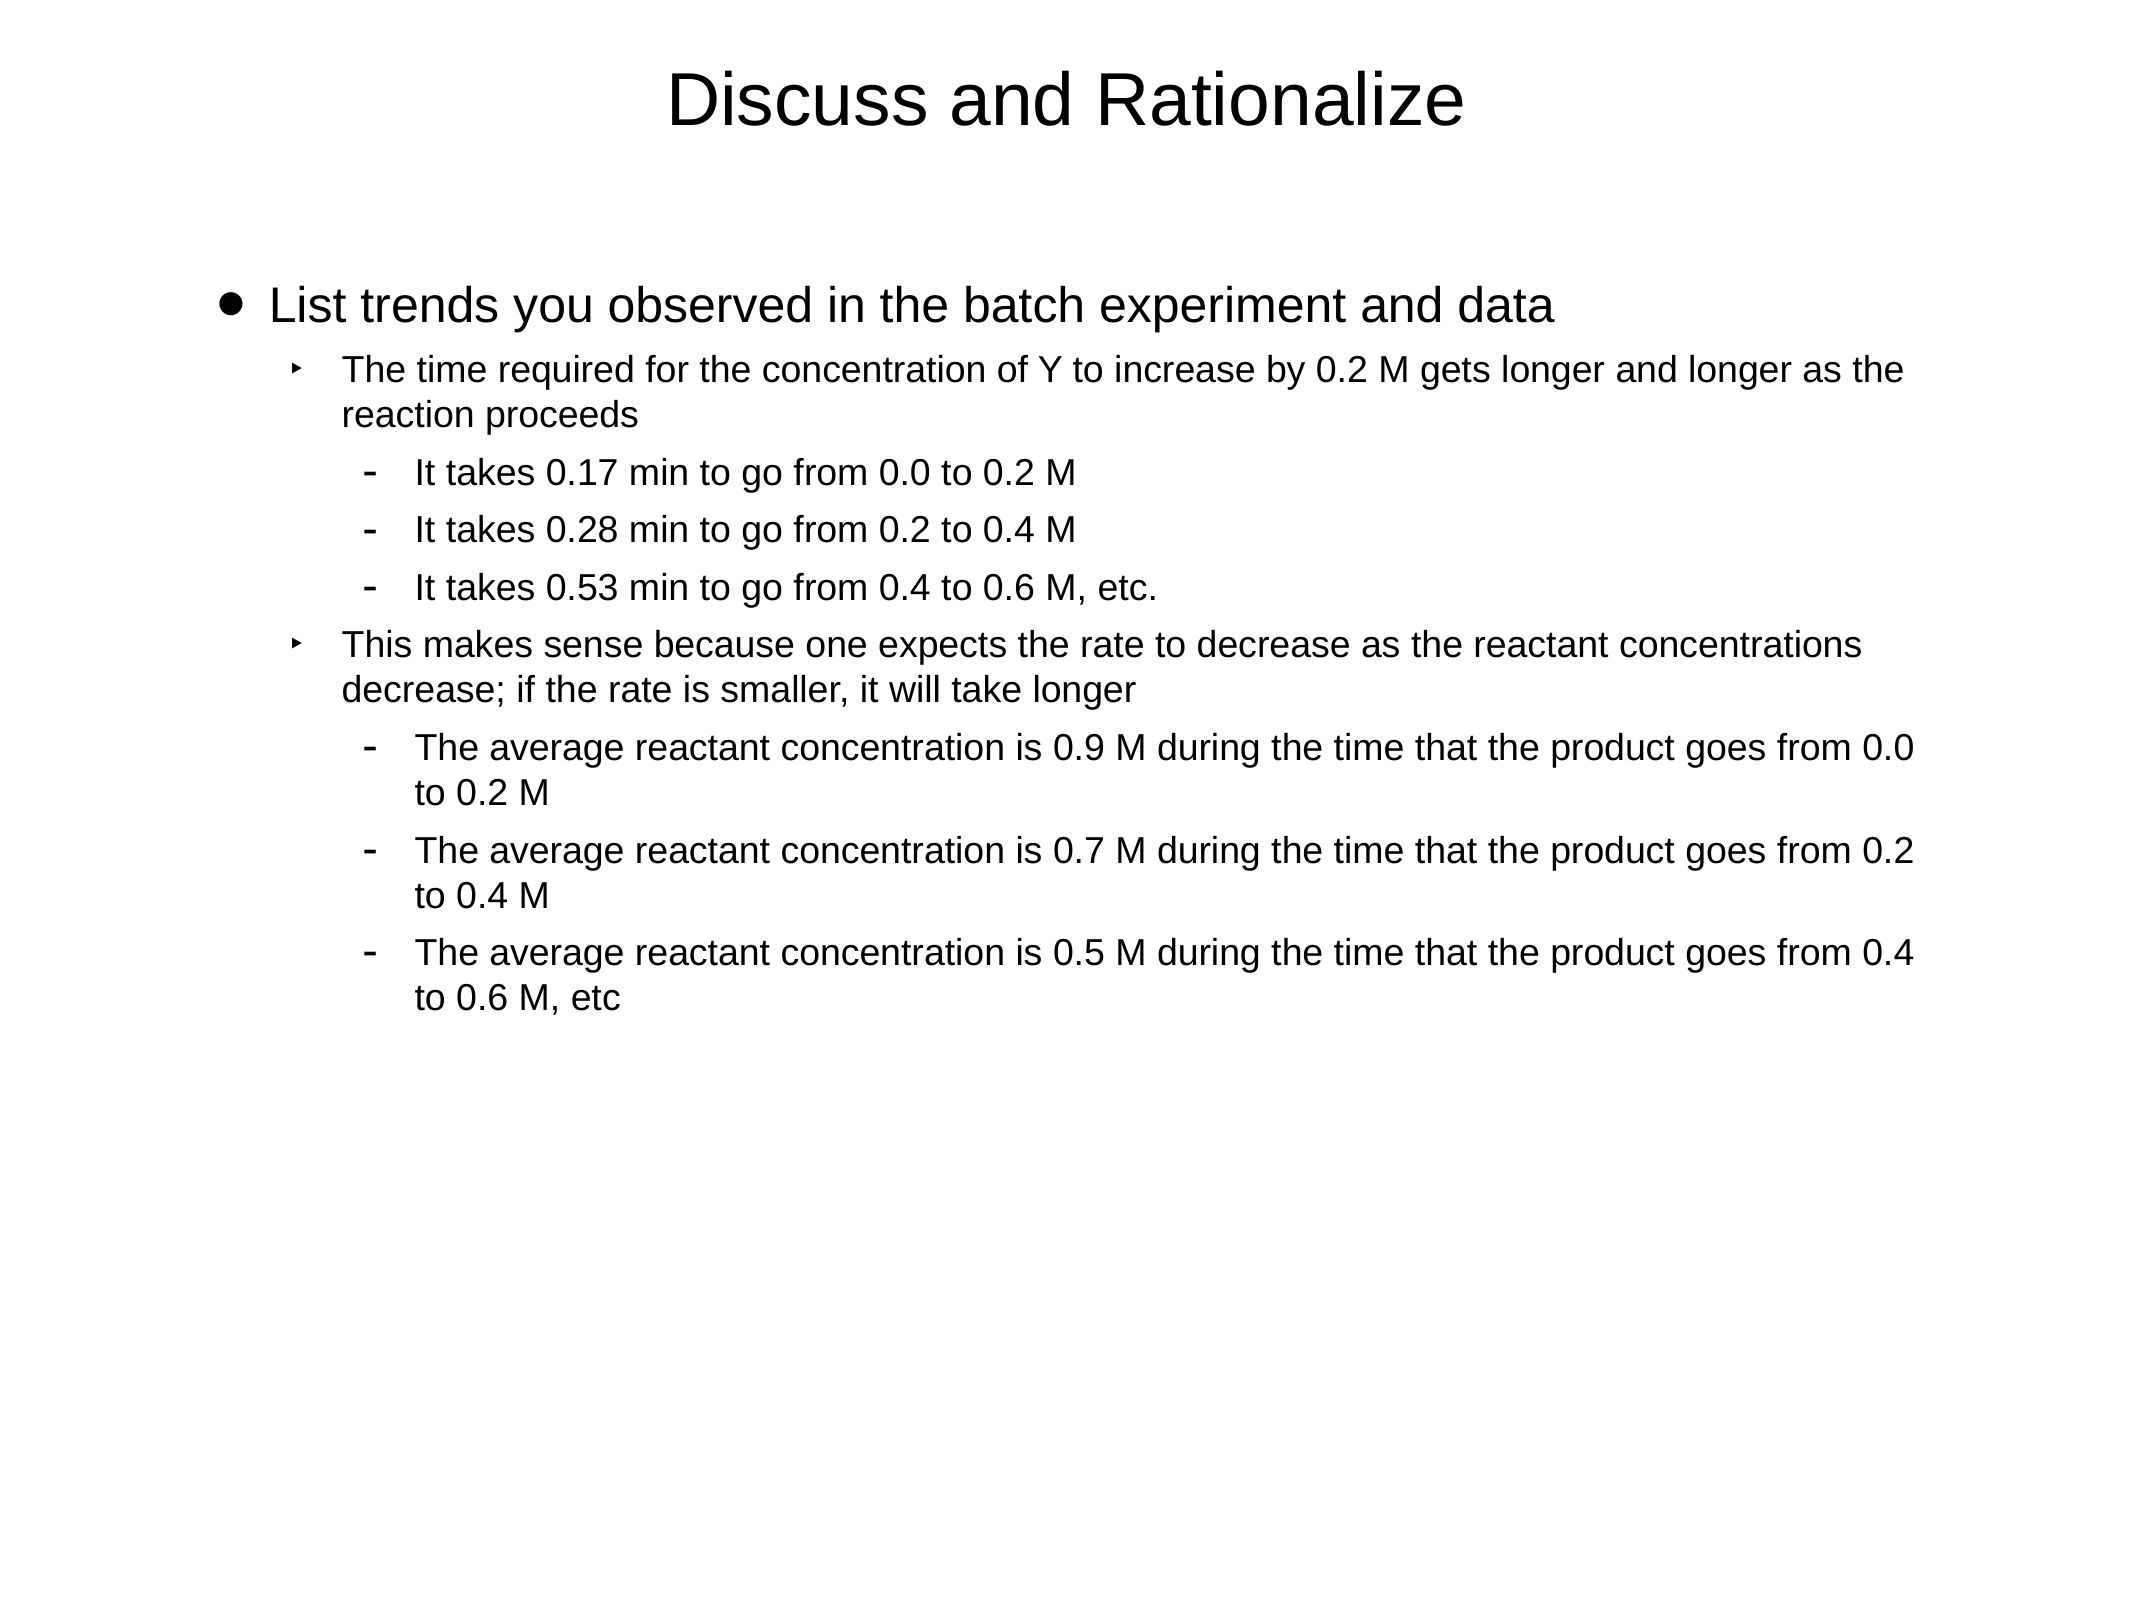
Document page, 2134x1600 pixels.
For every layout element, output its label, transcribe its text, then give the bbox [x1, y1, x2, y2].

title Discuss and Rationalize [208, 41, 1925, 250]
list List trends you observed in the batch experiment and data The time required for the concentration of Y to increase by 0.2 M gets longer and longer as the reaction proceeds It takes 0.17 min to go from 0.0 to 0.2 M It takes 0.28 min to go from 0.2 to 0.4 M It takes 0.53 min to go from 0.4 to 0.6 M, etc. This makes sense because one expects the rate to decrease as the reactant concentrations decrease; if the rate is smaller, it will take longer The average reactant concentration is 0.9 M during the time that the product goes from 0.0 to 0.2 M The average reactant concentration is 0.7 M during the time that the product goes from 0.2 to 0.4 M The average reactant concentration is 0.5 M during the time that the product goes from 0.4 to 0.6 M, etc [208, 264, 1925, 1463]
